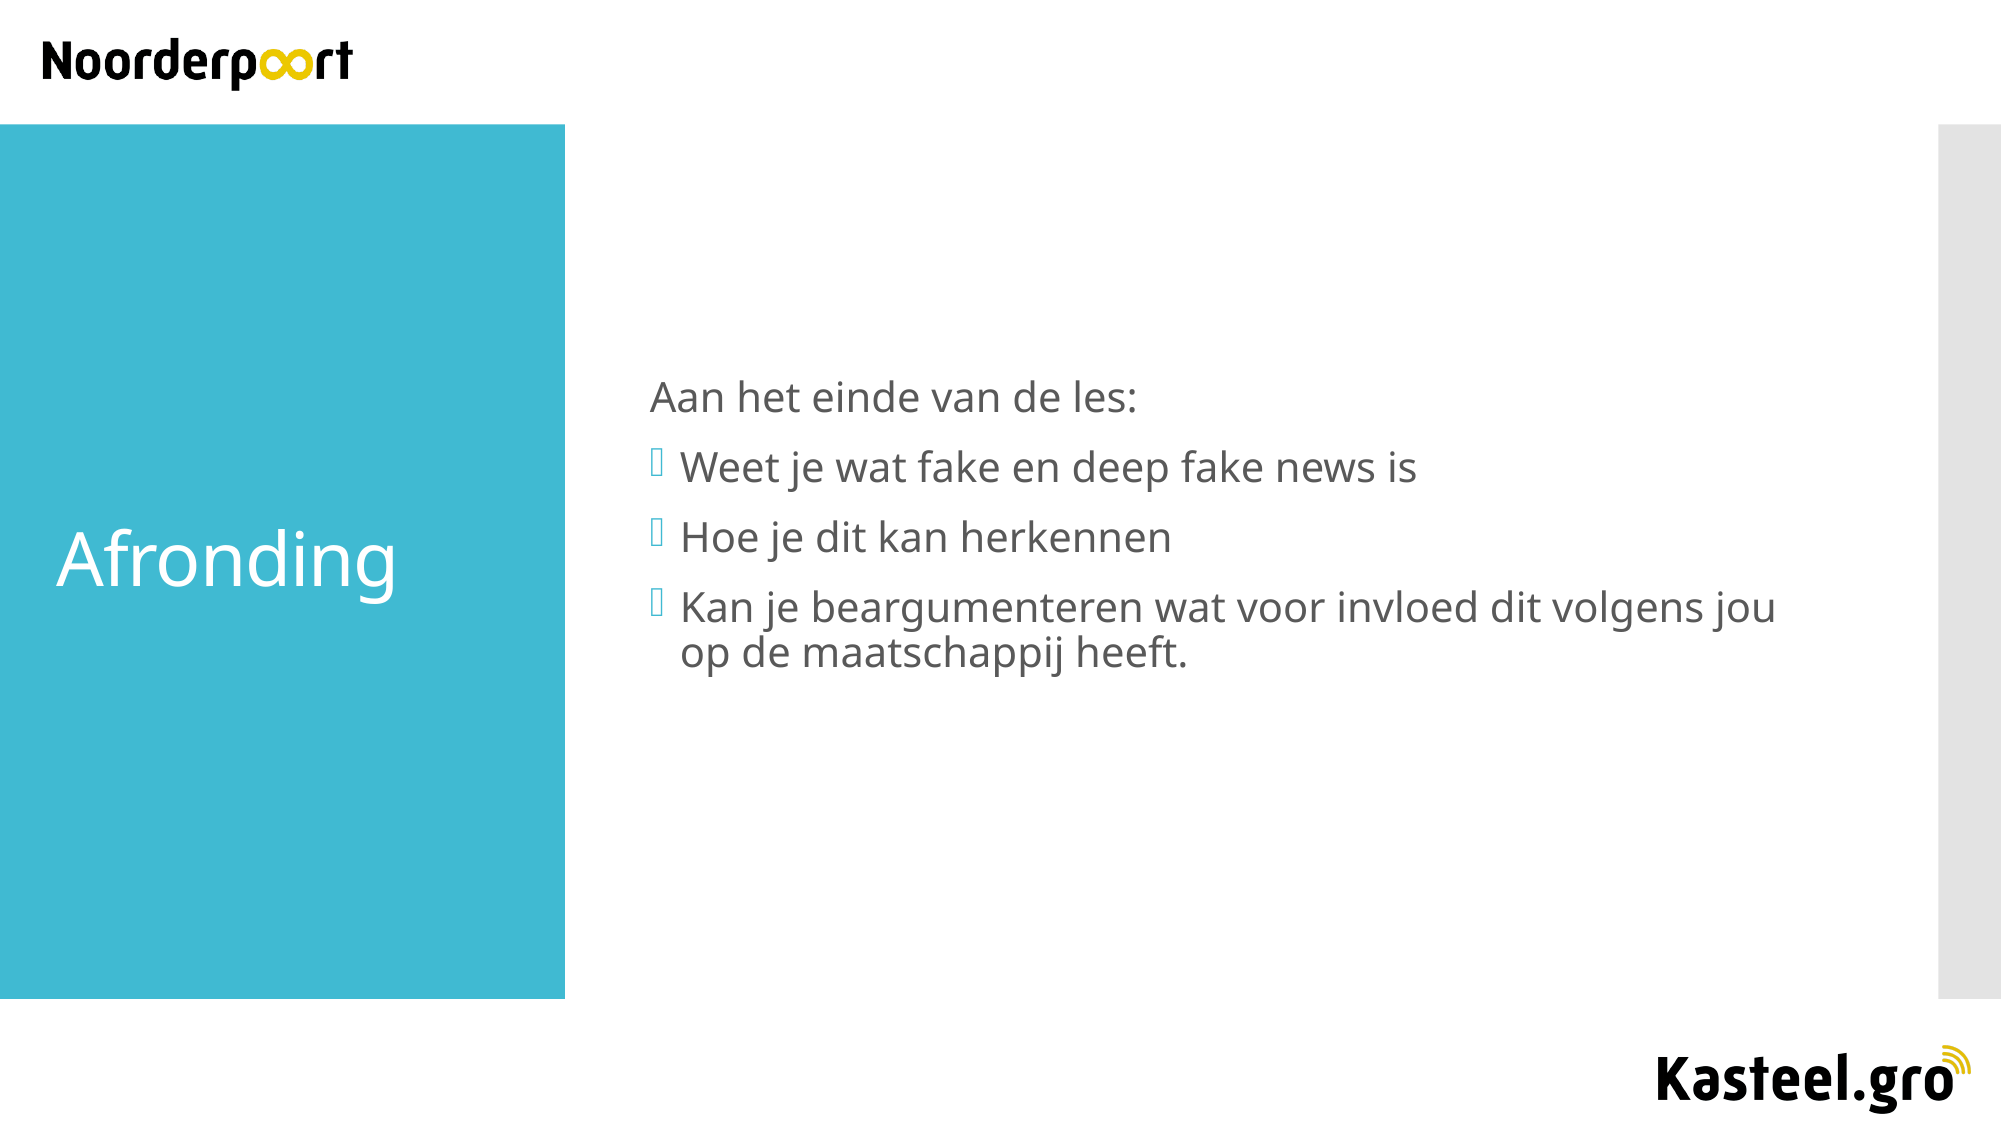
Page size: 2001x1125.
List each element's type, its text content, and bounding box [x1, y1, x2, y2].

picture [1657, 1045, 1971, 1114]
picture [41, 35, 354, 92]
list Aan het einde van de les: Weet je wat fake en deep fake news is Hoe je dit kan herkennen Kan je beargumenteren wat voor invloed dit volgens jou op de maatschappij heeft. [634, 141, 1835, 982]
title Afronding [41, 184, 525, 940]
